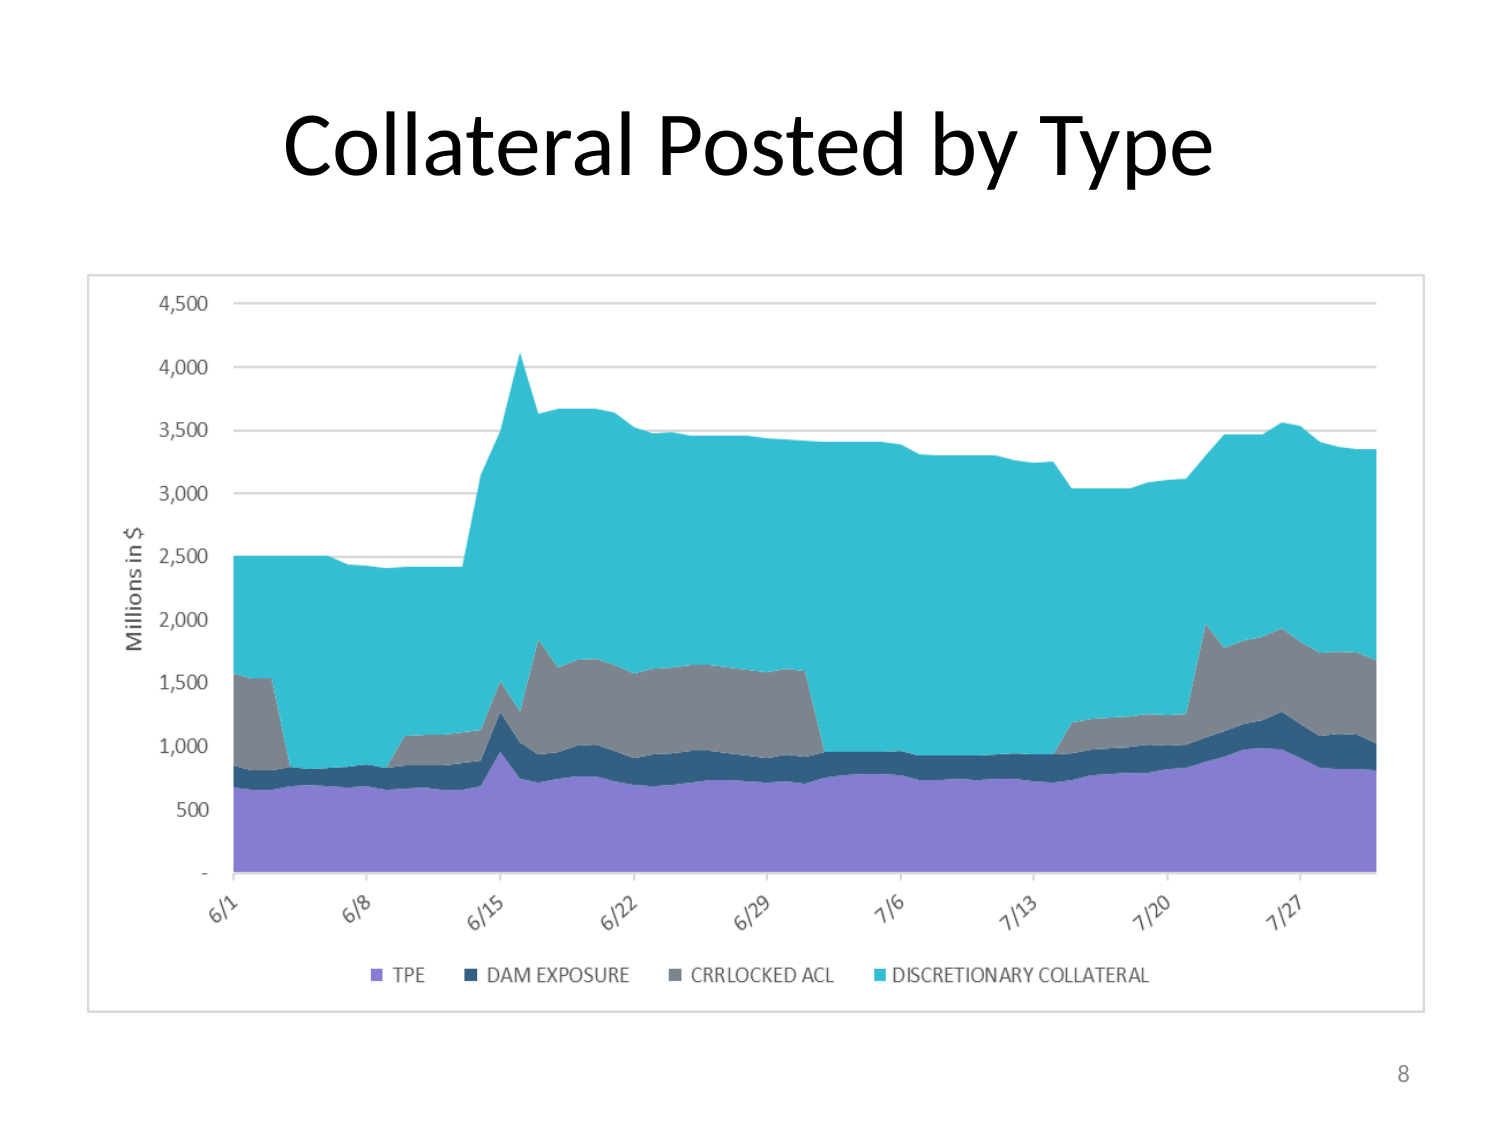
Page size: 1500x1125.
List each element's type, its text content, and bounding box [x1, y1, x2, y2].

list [87, 274, 1426, 1013]
slide_number 8 [1074, 1042, 1425, 1103]
title Collateral Posted by Type [75, 45, 1425, 233]
